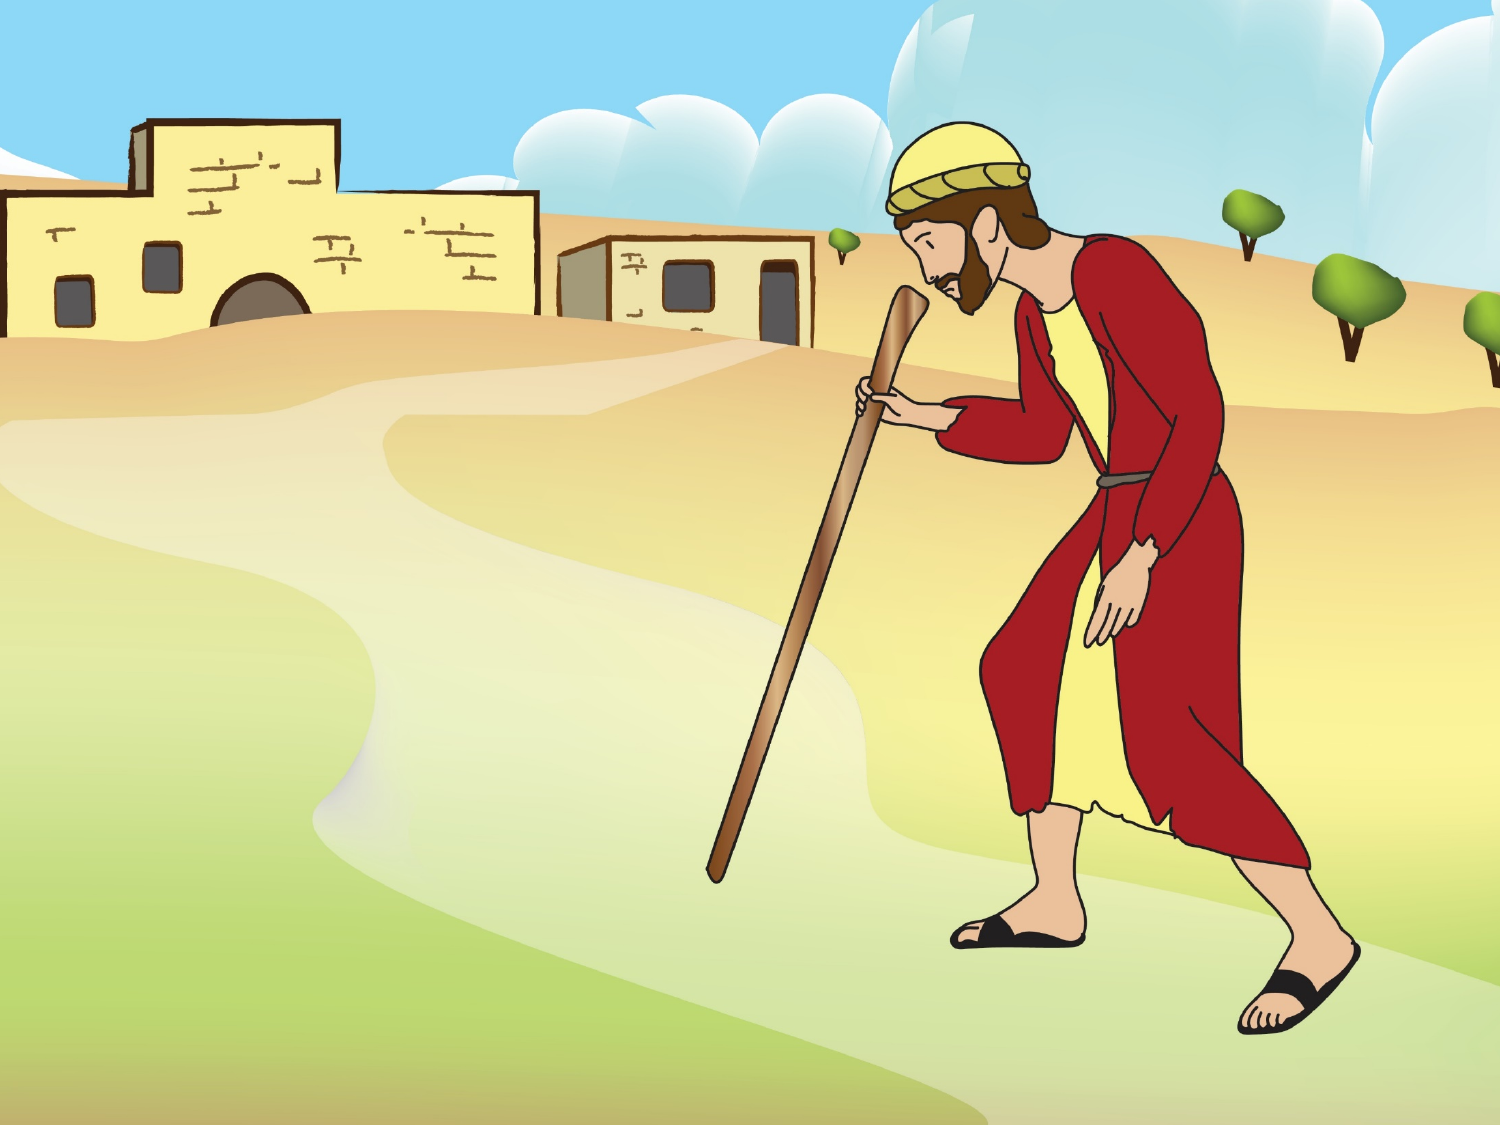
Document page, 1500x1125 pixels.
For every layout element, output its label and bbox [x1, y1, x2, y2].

list [0, 0, 1500, 1125]
